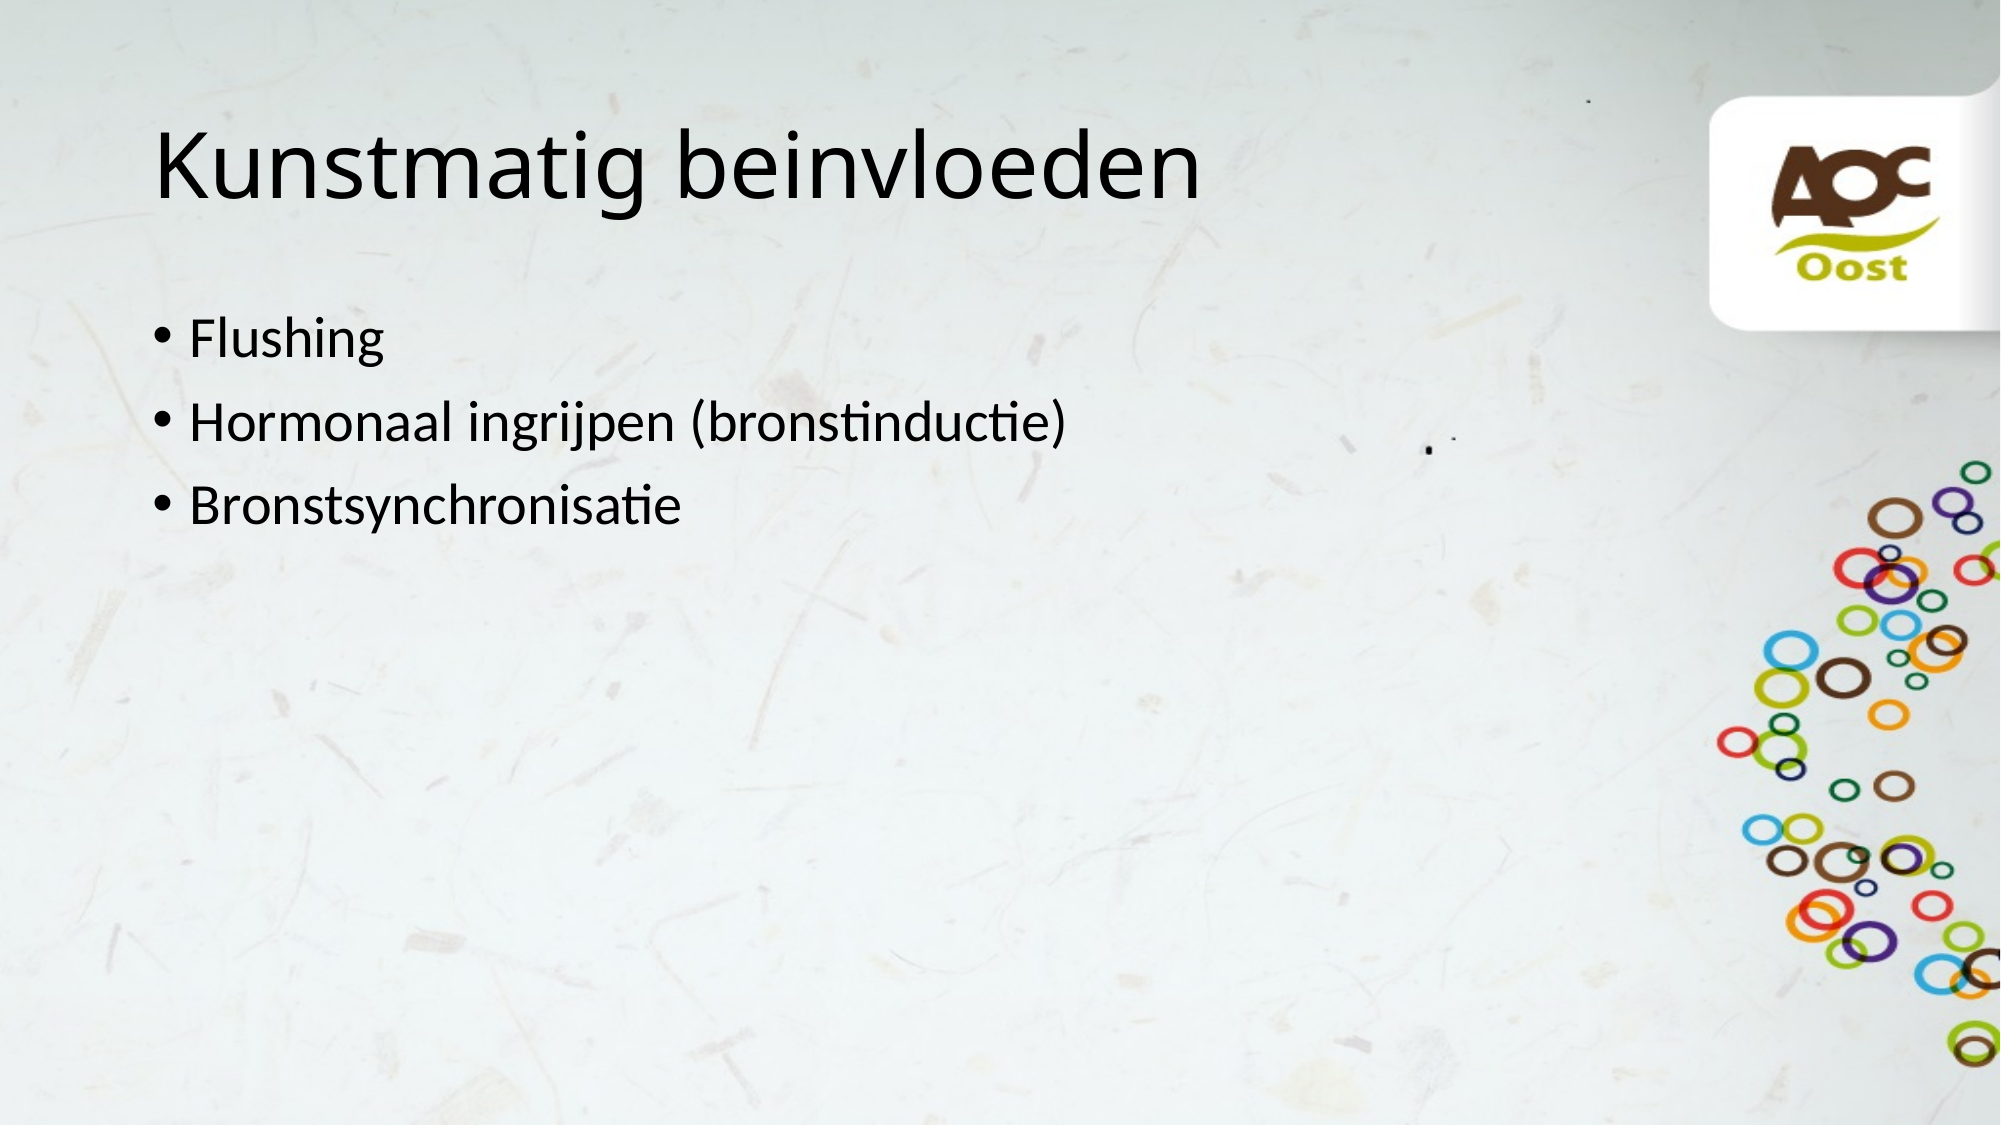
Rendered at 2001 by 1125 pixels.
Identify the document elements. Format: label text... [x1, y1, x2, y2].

picture [0, 0, 2001, 1125]
title Kunstmatig beinvloeden [137, 59, 1863, 278]
list Flushing Hormonaal ingrijpen (bronstinductie) Bronstsynchronisatie [137, 299, 1863, 1014]
